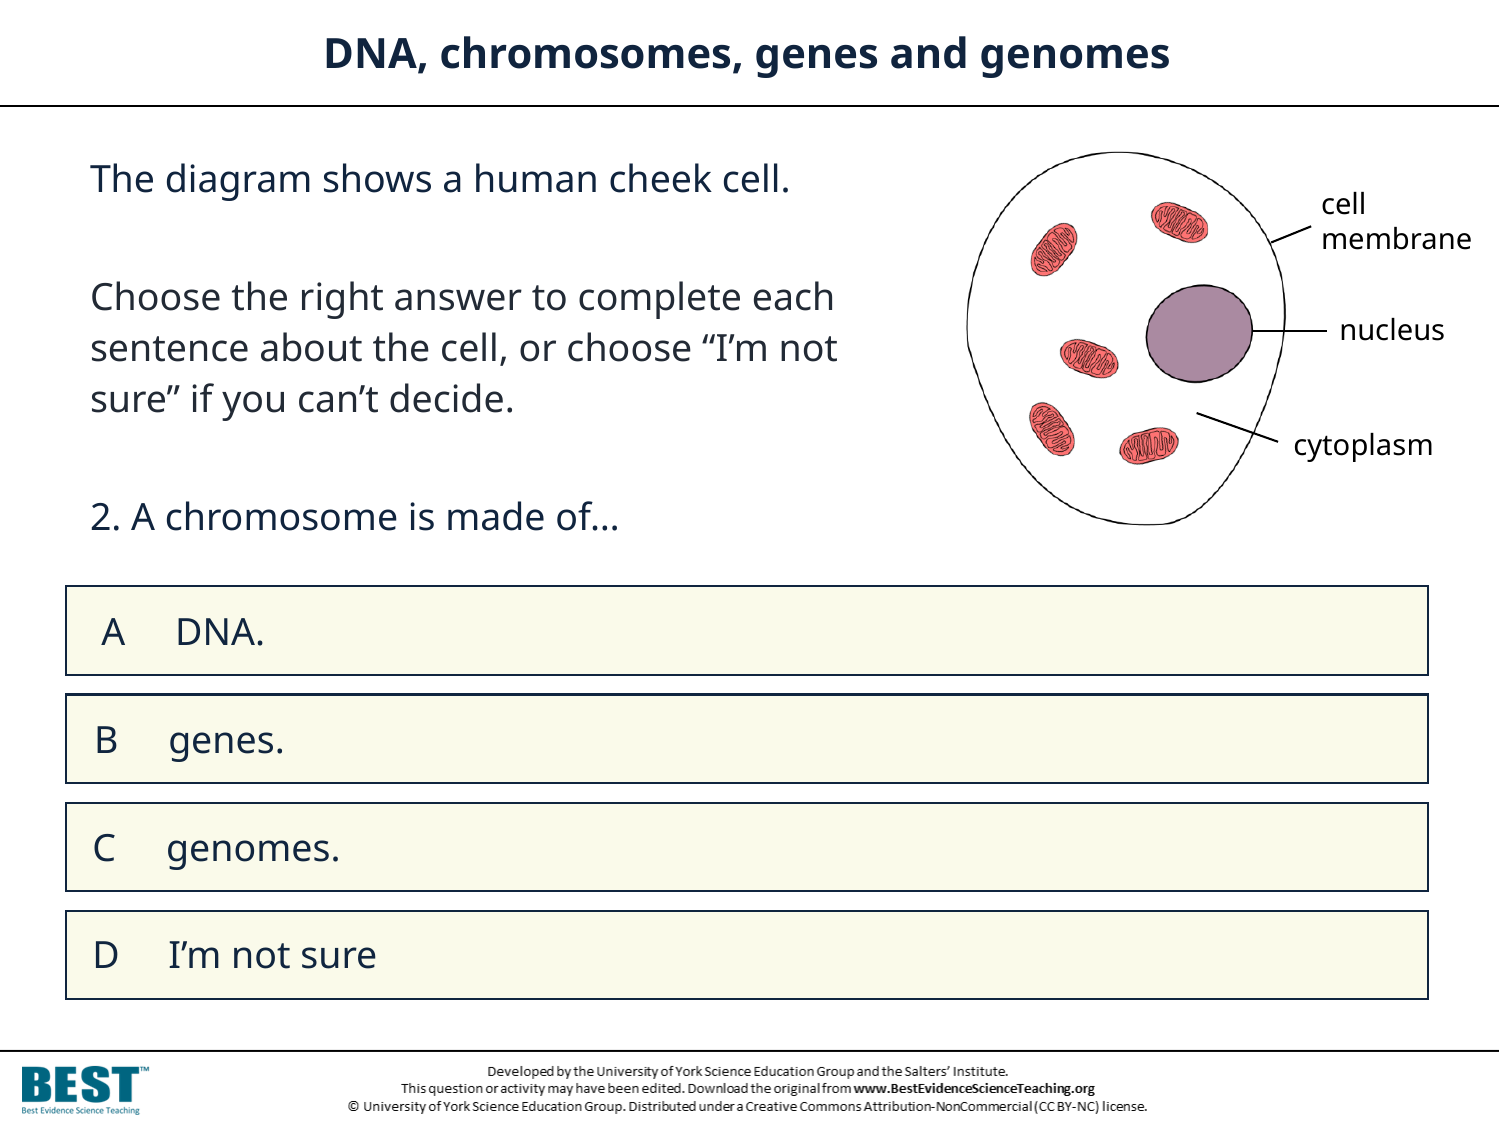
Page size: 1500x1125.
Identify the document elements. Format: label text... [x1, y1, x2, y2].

picture [0, 105, 1500, 1125]
text_box DNA, chromosomes, genes and genomes [23, 4, 1471, 99]
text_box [957, 142, 1500, 535]
